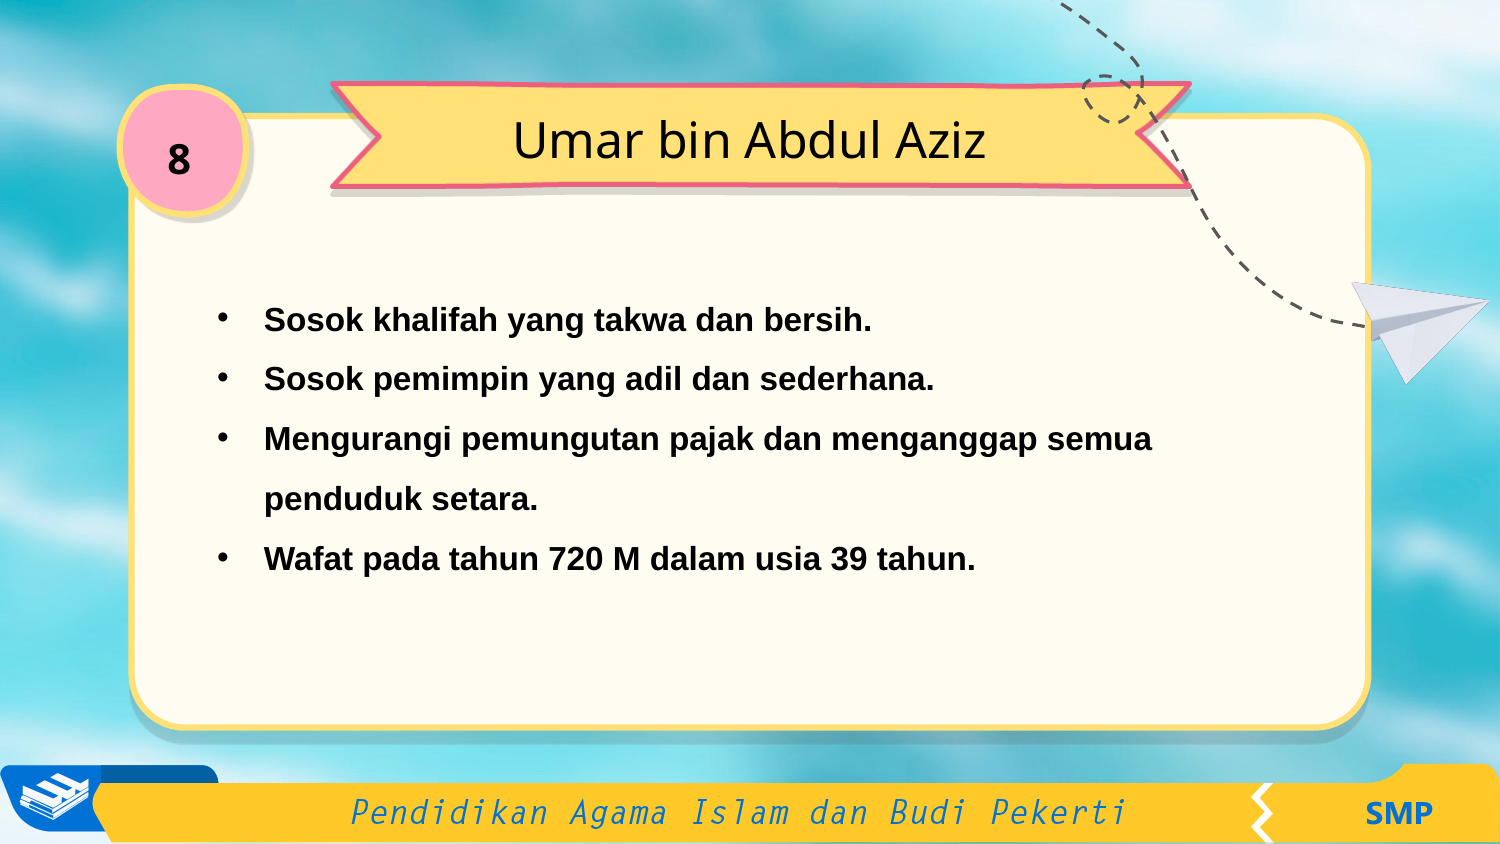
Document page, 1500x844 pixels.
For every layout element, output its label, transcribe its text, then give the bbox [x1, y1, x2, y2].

text_box [119, 86, 246, 215]
picture [0, 0, 1500, 844]
text_box Sosok khalifah yang takwa dan bersih. Sosok pemimpin yang adil dan sederhana. Mengurangi pemungutan pajak dan menganggap semua penduduk setara. Wafat pada tahun 720 M dalam usia 39 tahun. [202, 270, 1192, 585]
text_box 8 [141, 125, 218, 191]
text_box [948, 105, 1500, 278]
